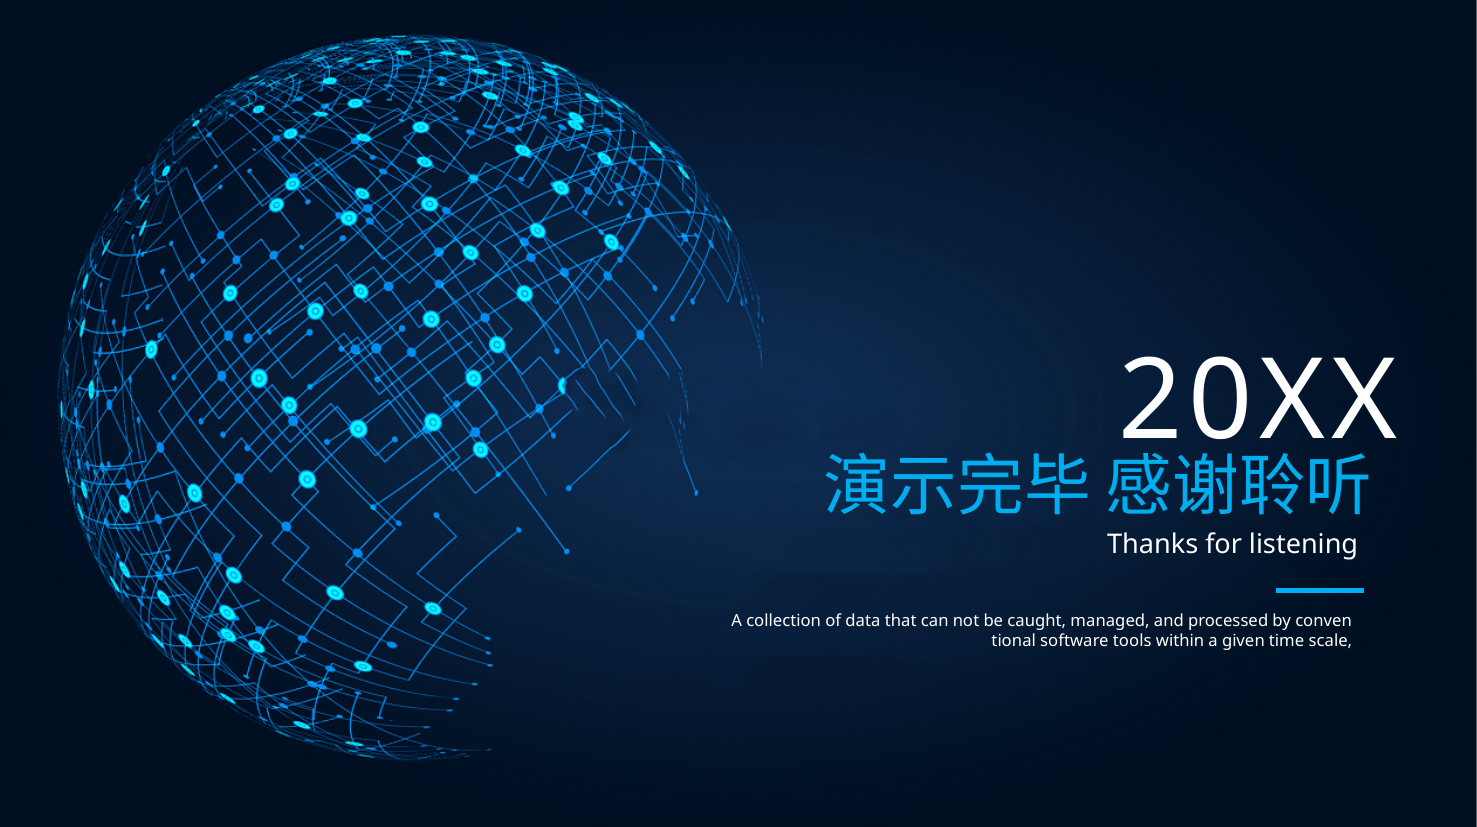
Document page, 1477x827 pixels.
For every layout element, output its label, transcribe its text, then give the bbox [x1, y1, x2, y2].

text_box Thanks for listening [1092, 518, 1373, 567]
text_box 演示完毕 感谢聆听 [809, 435, 1388, 531]
text_box A collection of data that can not be caught, managed, and processed by conven tional software tools within a given time scale, [716, 602, 1368, 657]
picture [0, 0, 1477, 827]
text_box 20XX [1103, 318, 1413, 469]
